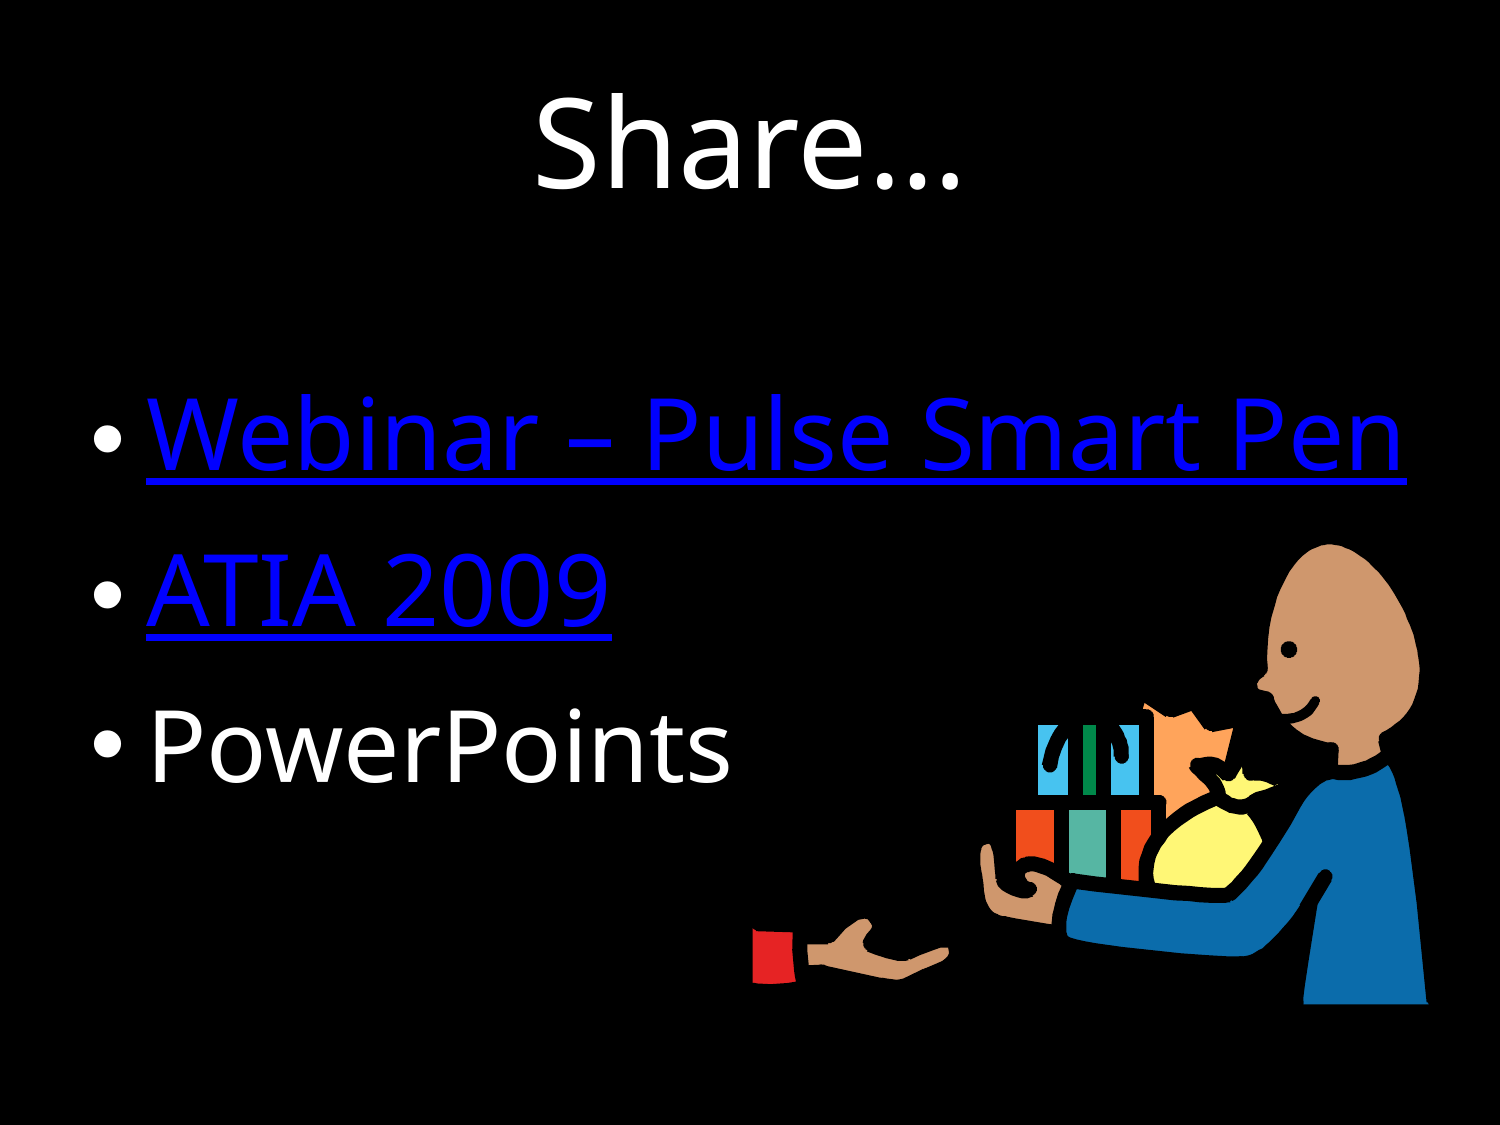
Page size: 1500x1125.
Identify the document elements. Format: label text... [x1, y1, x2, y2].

list Webinar – Pulse Smart Pen ATIA 2009 PowerPoints [74, 262, 1426, 1006]
picture [737, 474, 1452, 1086]
title Share… [74, 44, 1426, 233]
